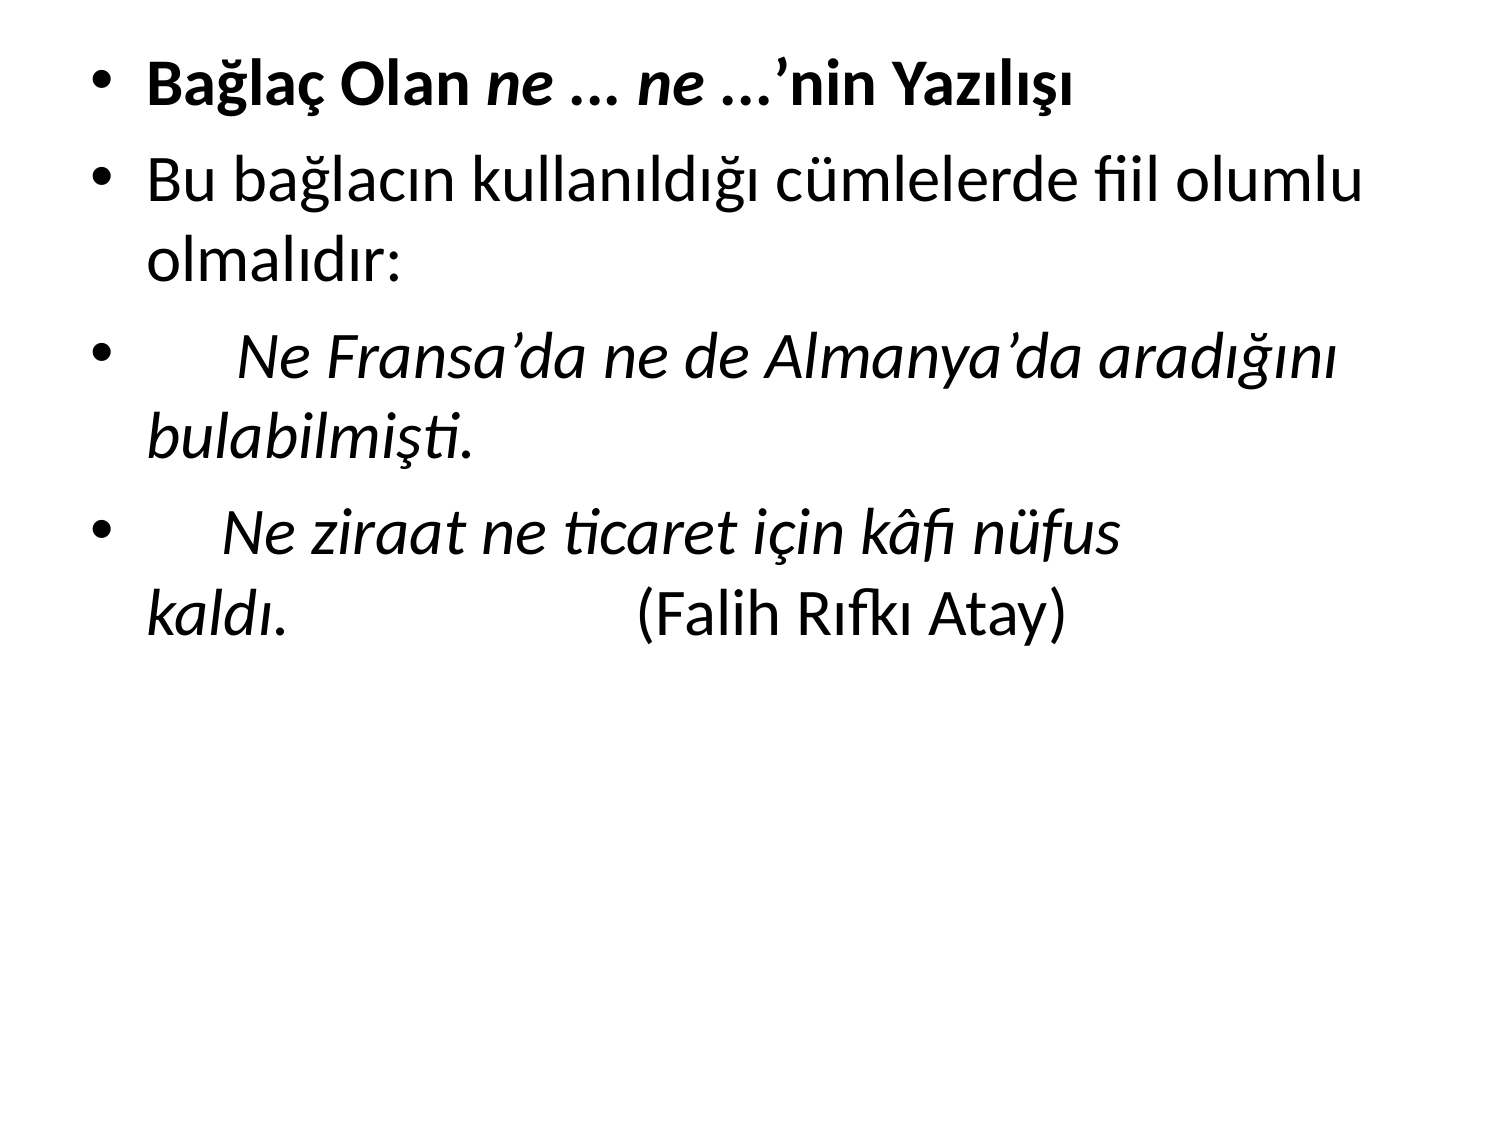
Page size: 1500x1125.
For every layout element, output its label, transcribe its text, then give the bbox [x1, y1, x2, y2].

list Bağlaç Olan ne ... ne ...’nin Yazılışı Bu bağlacın kullanıldığı cümlelerde fiil olumlu olmalıdır: Ne Fransa’da ne de Almanya’da aradığını bulabilmişti. Ne ziraat ne ticaret için kâfi nüfus kaldı. (Falih Rıfkı Atay) [74, 30, 1426, 1006]
